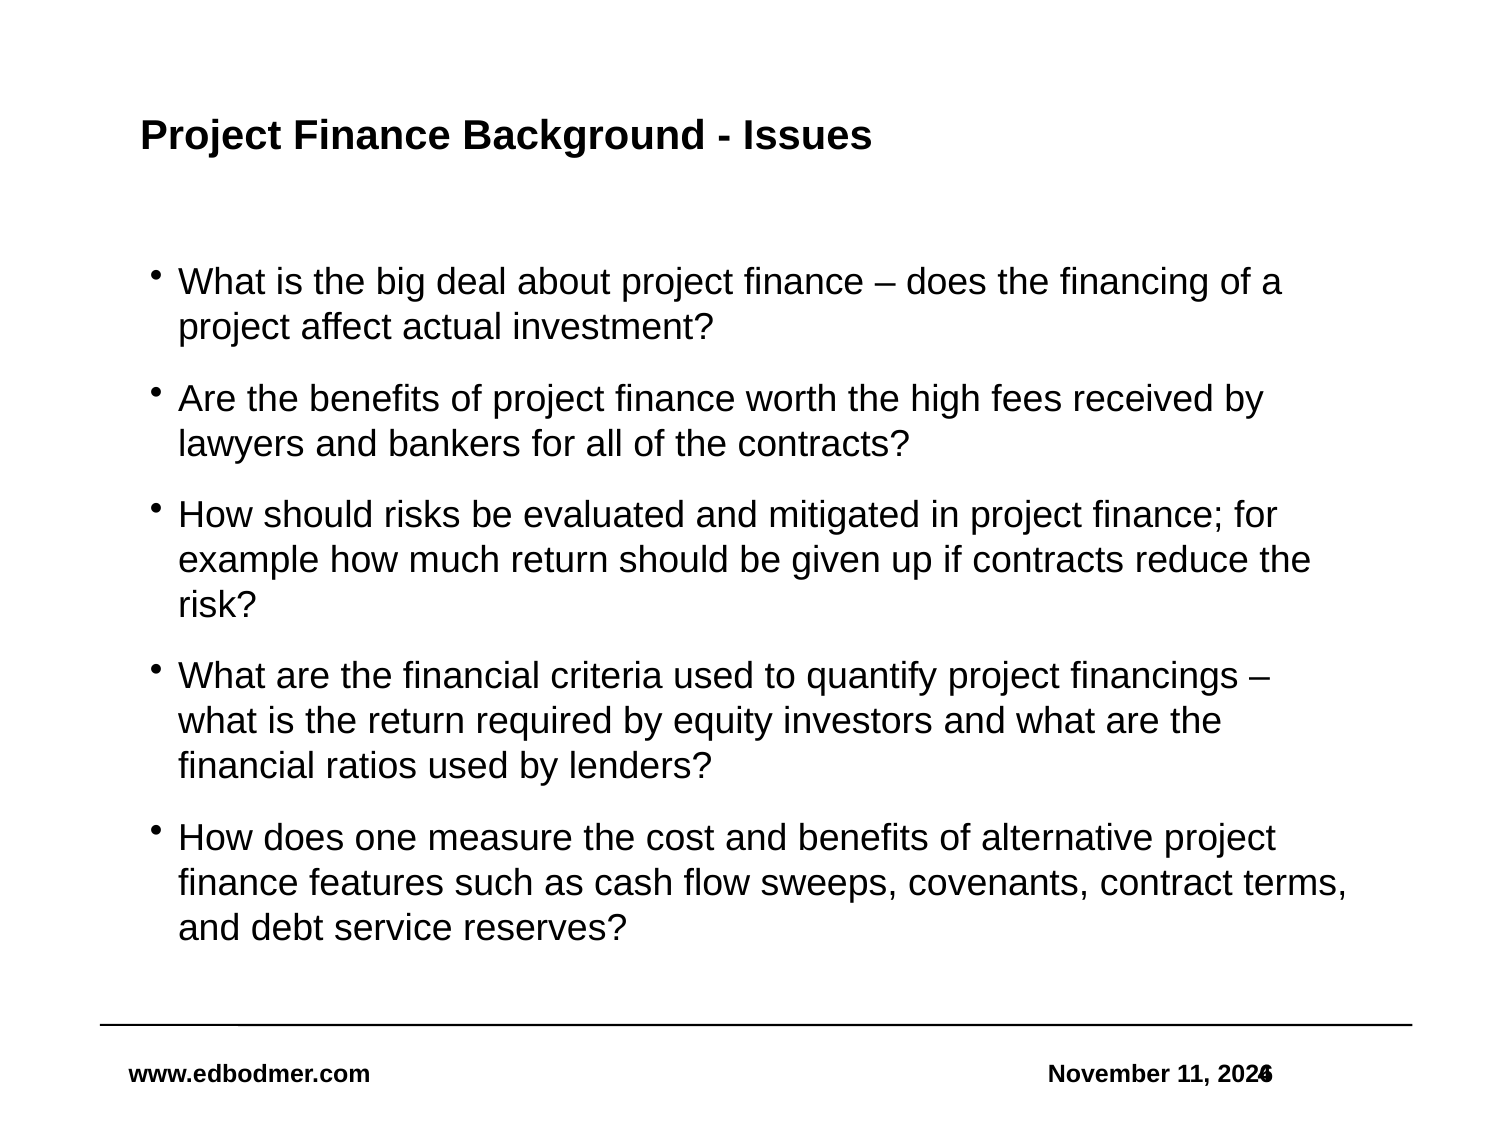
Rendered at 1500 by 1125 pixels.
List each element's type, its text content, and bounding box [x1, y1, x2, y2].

title Project Finance Background - Issues [124, 99, 1288, 226]
list What is the big deal about project finance – does the financing of a project affect actual investment? Are the benefits of project finance worth the high fees received by lawyers and bankers for all of the contracts? How should risks be evaluated and mitigated in project finance; for example how much return should be given up if contracts reduce the risk? What are the financial criteria used to quantify project financings – what is the return required by equity investors and what are the financial ratios used by lenders? How does one measure the cost and benefits of alternative project finance features such as cash flow sweeps, covenants, contract terms, and debt service reserves? [124, 249, 1376, 1001]
